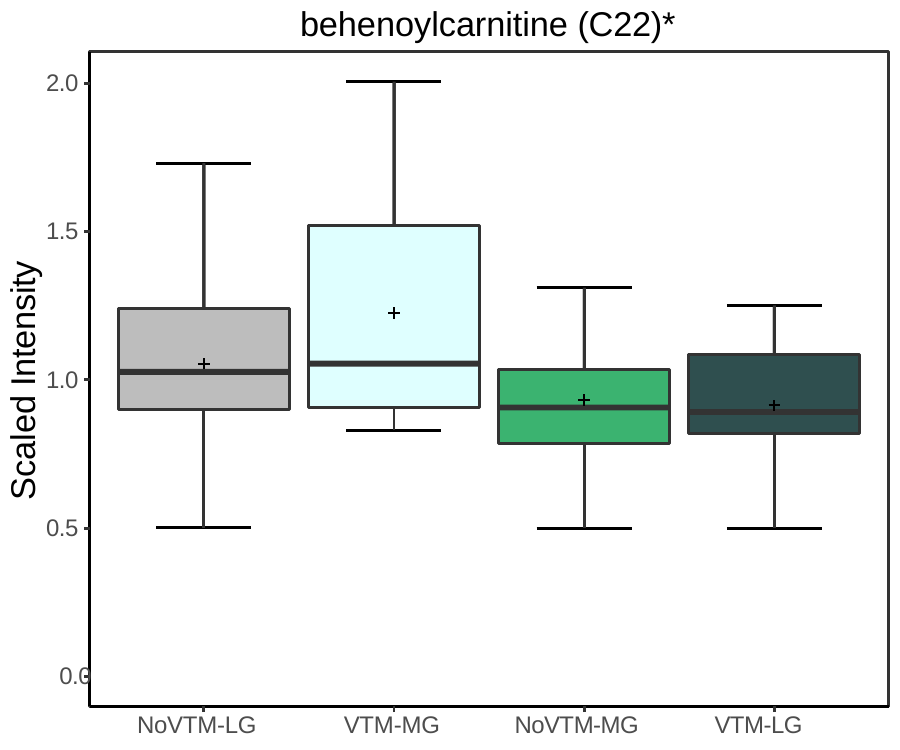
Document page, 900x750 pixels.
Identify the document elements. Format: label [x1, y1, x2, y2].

text_box [44, 213, 82, 245]
slide_number [134, 713, 275, 750]
text_box [83, 50, 891, 738]
text_box [44, 510, 82, 542]
text_box [44, 65, 82, 97]
text_box [297, 0, 681, 44]
text_box [1, 256, 82, 503]
footer [57, 661, 95, 750]
